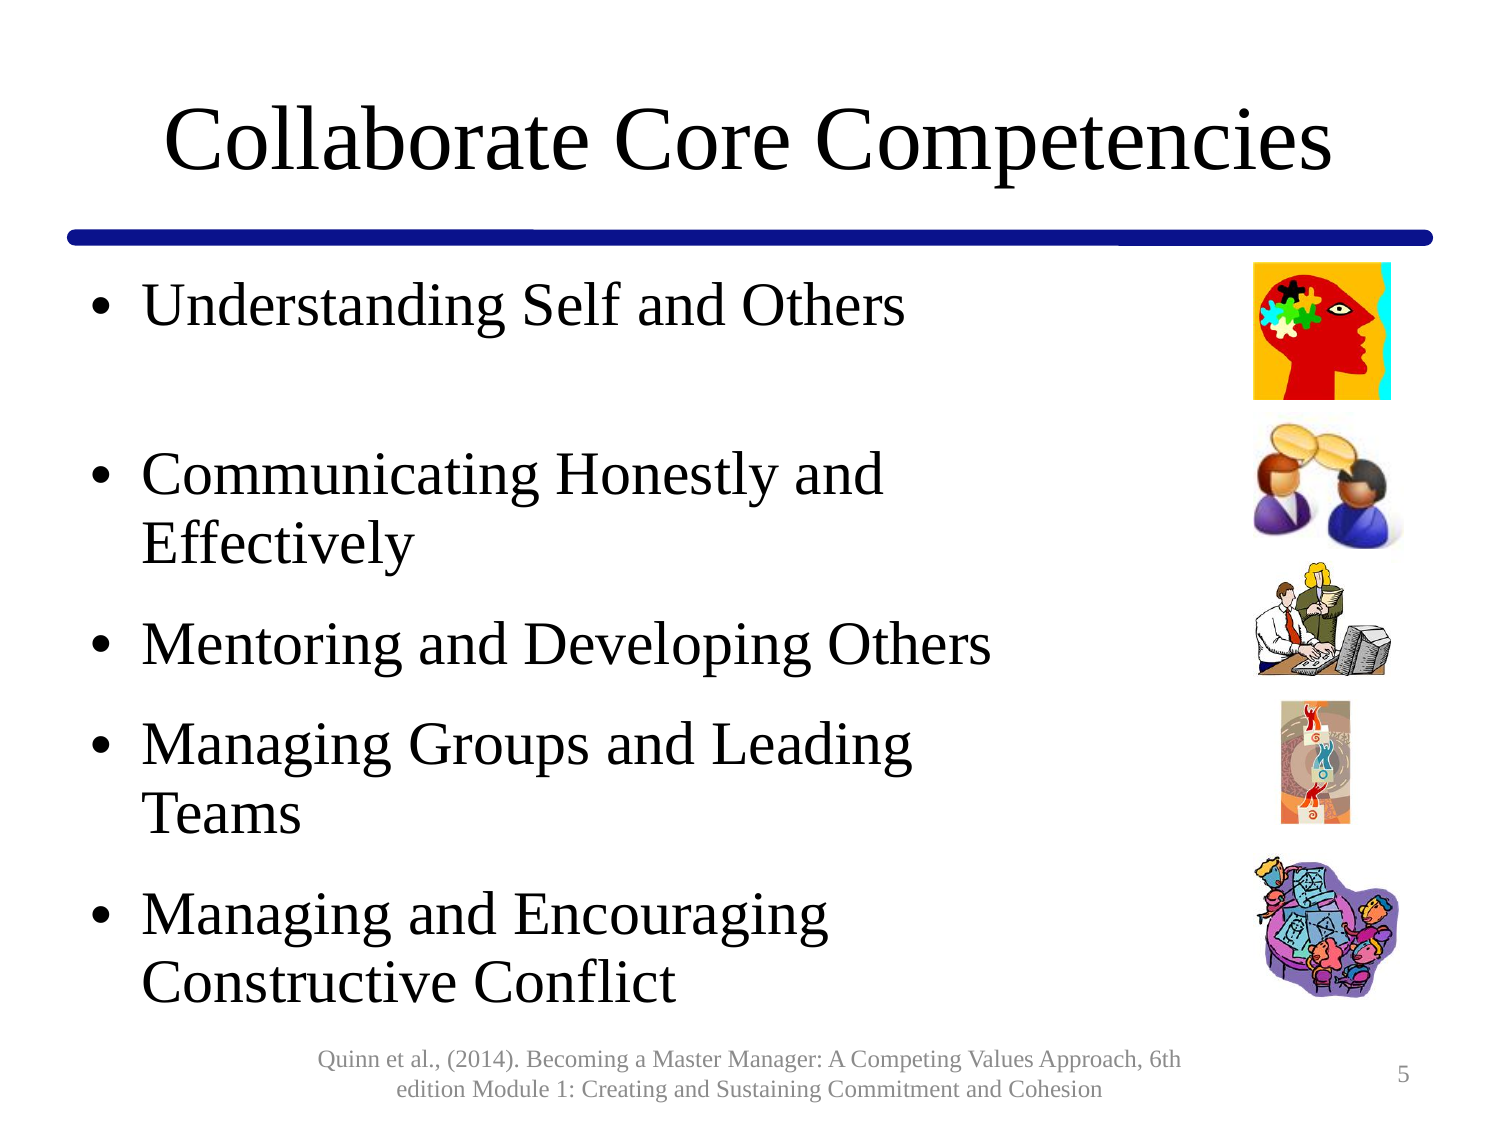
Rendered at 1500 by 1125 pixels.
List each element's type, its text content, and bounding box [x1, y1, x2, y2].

list Understanding Self and Others Communicating Honestly and Effectively Mentoring and Developing Others Managing Groups and Leading Teams Managing and Encouraging Constructive Conflict [75, 262, 1413, 1025]
title Collaborate Core Competencies [75, 45, 1425, 233]
picture [1252, 699, 1379, 826]
slide_number 5 [1074, 1042, 1425, 1103]
picture [1252, 852, 1401, 1001]
footer Quinn et al., (2014). Becoming a Master Manager: A Competing Values Approach, 6th edition Module 1: Creating and Sustaining Commitment and Cohesion [275, 1042, 1074, 1103]
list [1252, 262, 1391, 401]
picture [1252, 412, 1404, 688]
